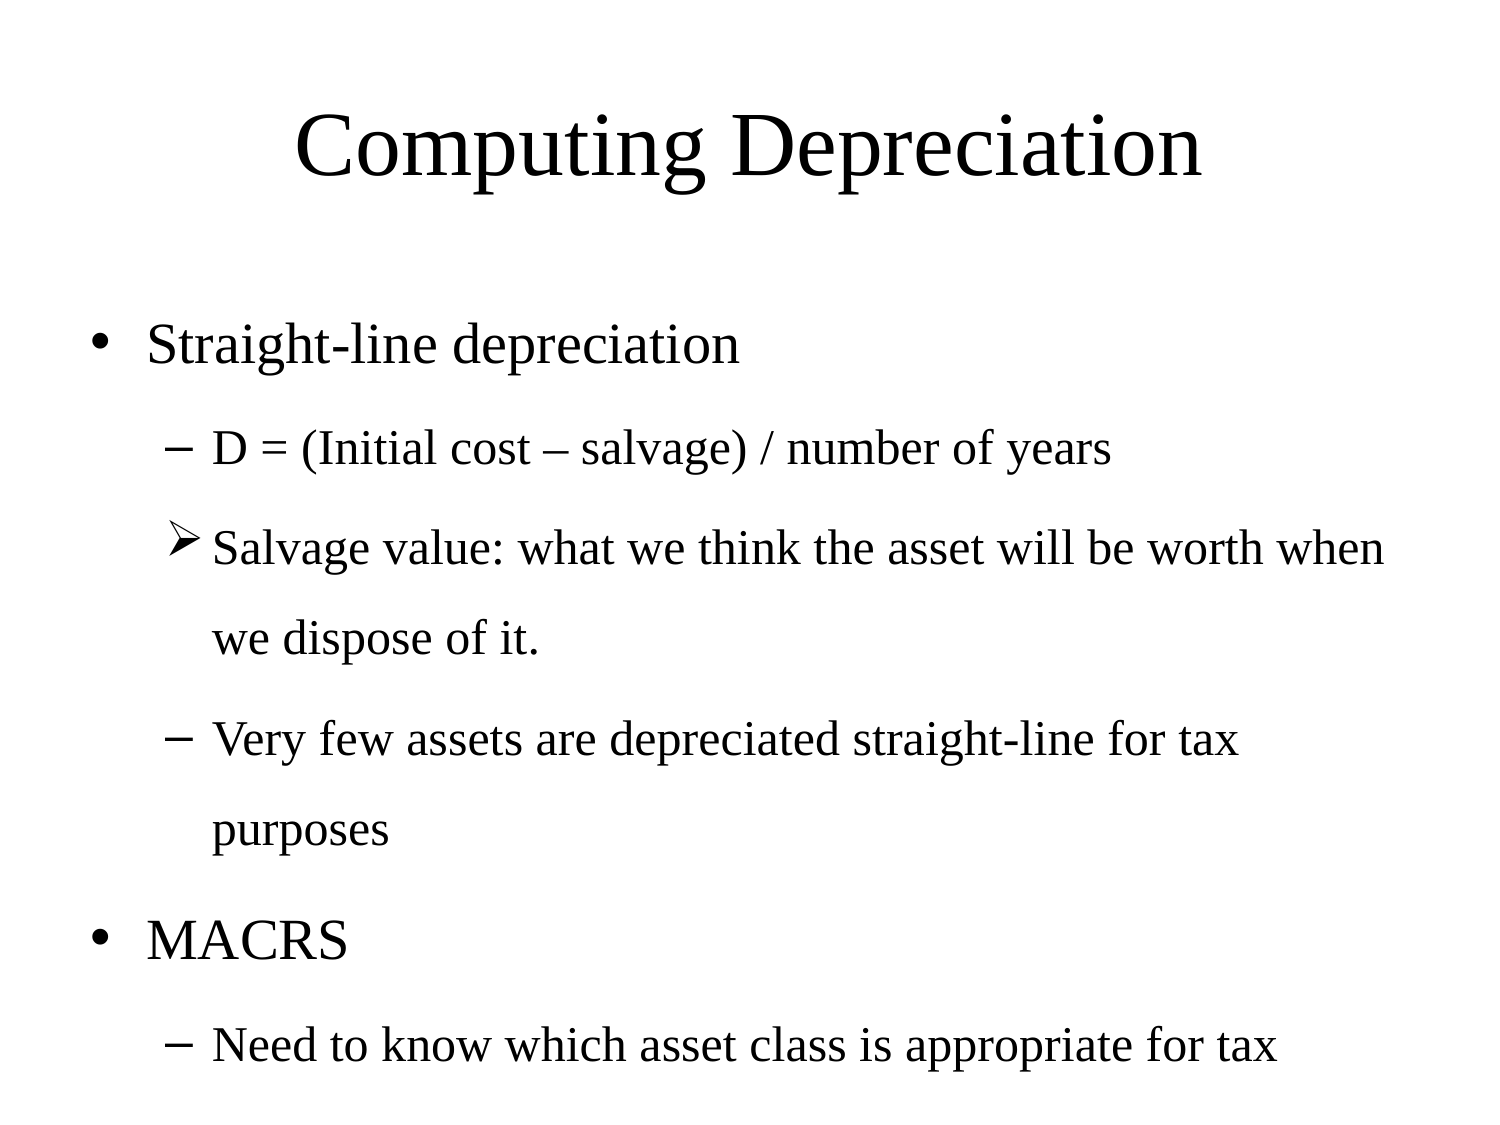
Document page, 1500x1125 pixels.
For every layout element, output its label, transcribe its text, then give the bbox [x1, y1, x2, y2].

title Computing Depreciation [75, 45, 1425, 233]
list Straight-line depreciation D = (Initial cost – salvage) / number of years Salvage value: what we think the asset will be worth when we dispose of it. Very few assets are depreciated straight-line for tax purposes MACRS Need to know which asset class is appropriate for tax purposes Multiply percentage given in table by the initial cost [75, 262, 1425, 1005]
